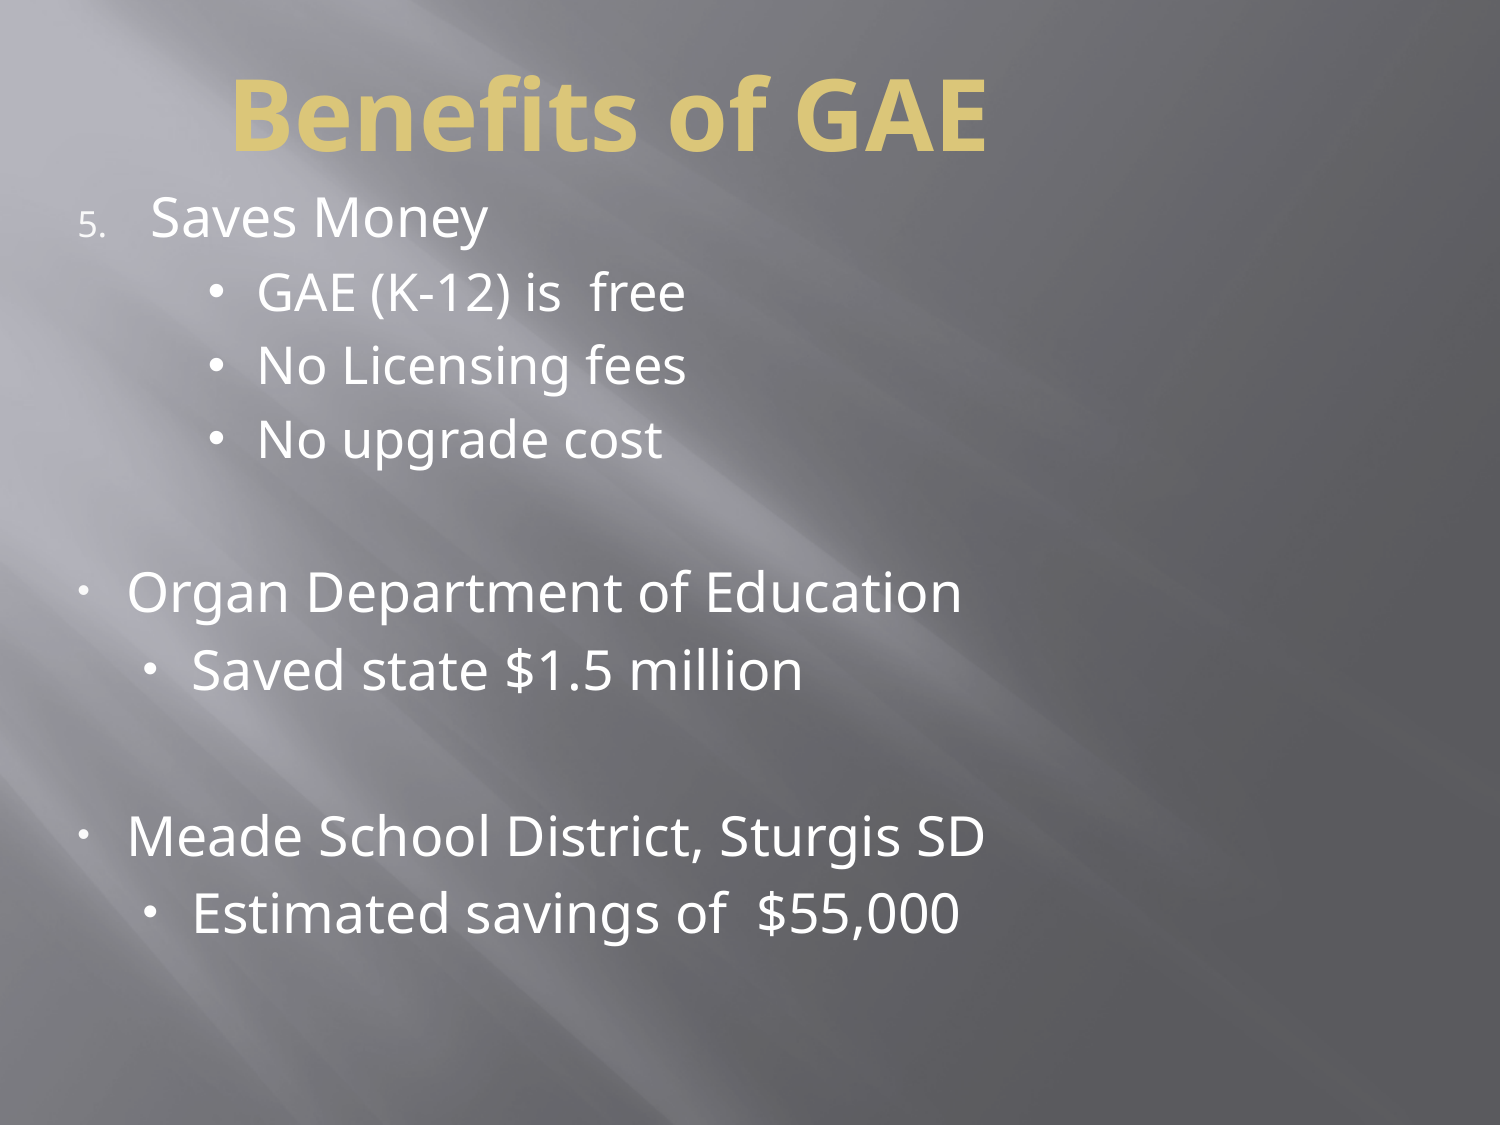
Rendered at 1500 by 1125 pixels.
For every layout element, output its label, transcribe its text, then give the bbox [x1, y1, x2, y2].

title Benefits of GAE [212, 0, 1225, 171]
list Saves Money GAE (K-12) is free No Licensing fees No upgrade cost Organ Department of Education Saved state $1.5 million Meade School District, Sturgis SD Estimated savings of $55,000 [62, 174, 1413, 1025]
